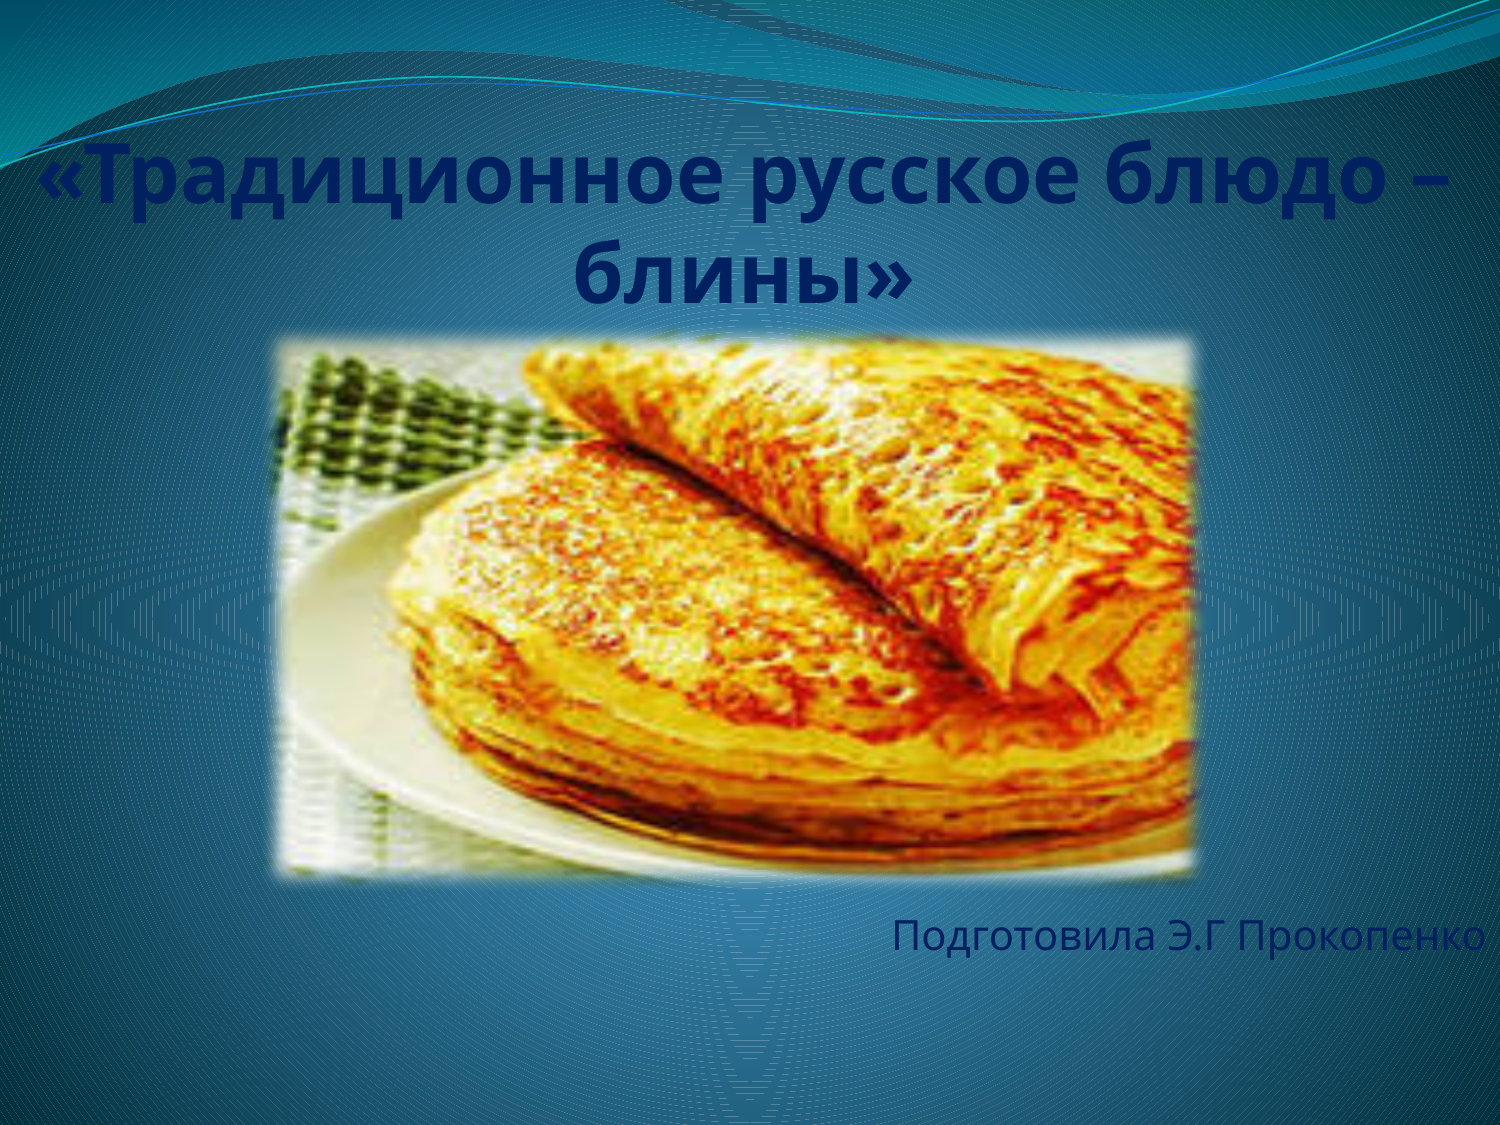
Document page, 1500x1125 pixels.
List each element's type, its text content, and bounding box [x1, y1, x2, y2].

list Подготовила Э.Г Прокопенко [878, 846, 1499, 1083]
title «Традиционное русское блюдо – блины» [29, 96, 1459, 321]
picture [258, 322, 1211, 895]
